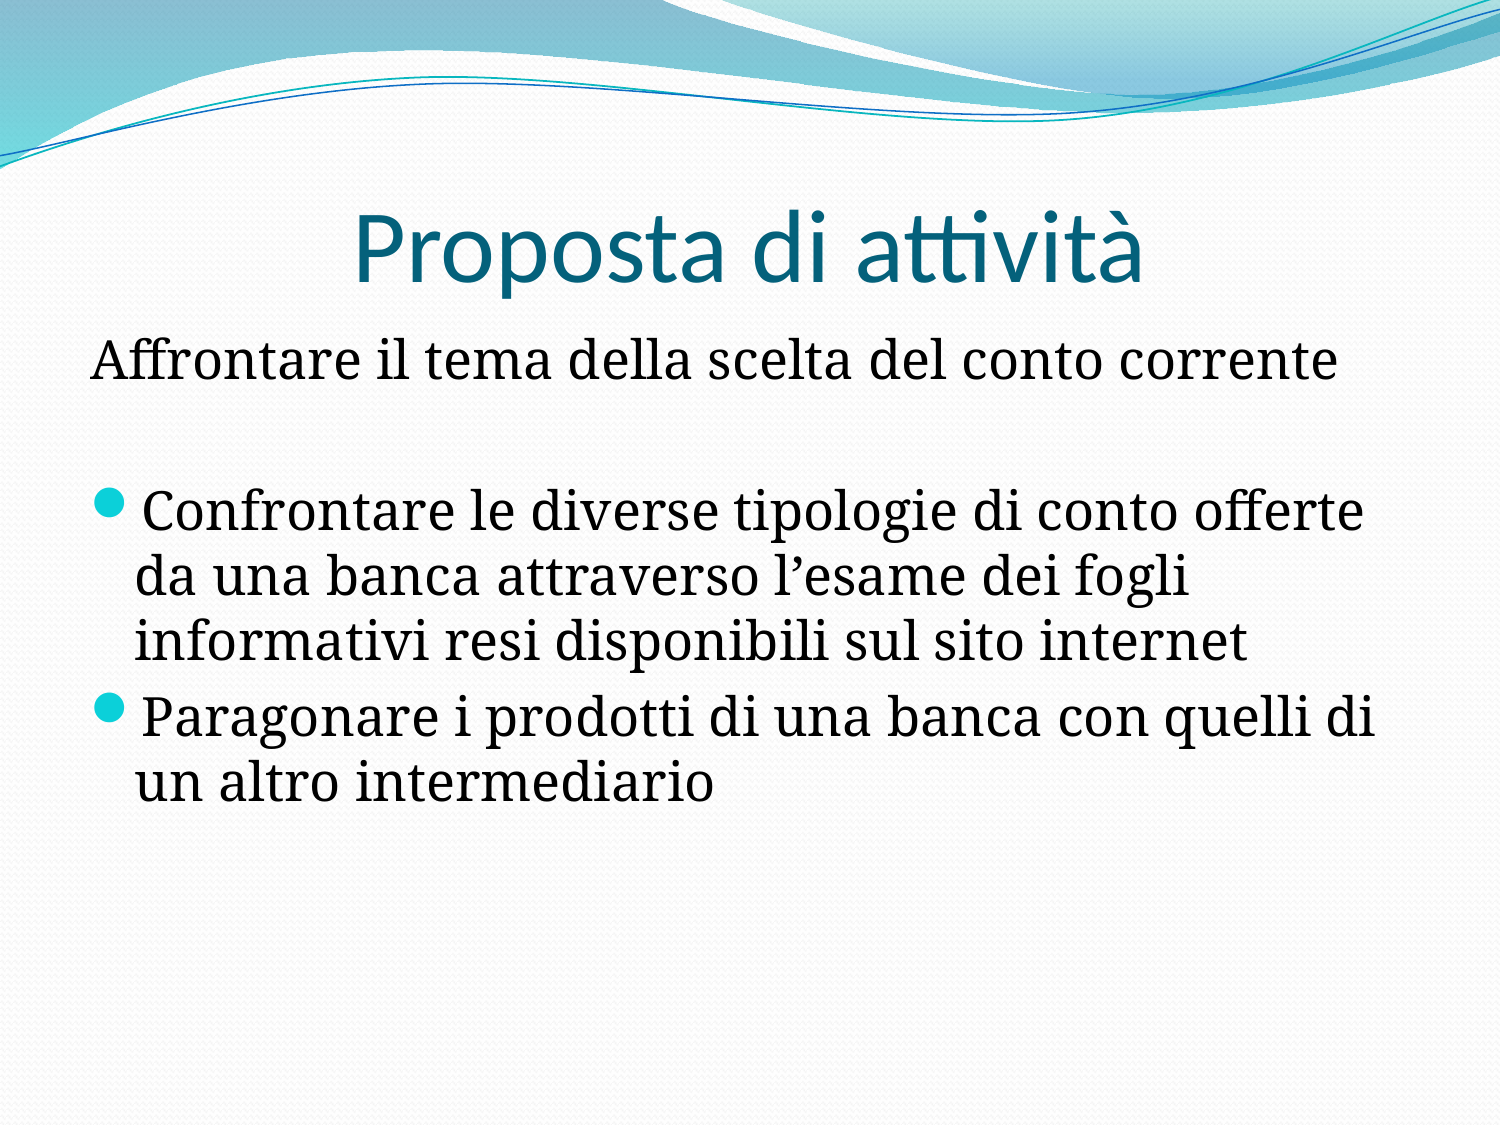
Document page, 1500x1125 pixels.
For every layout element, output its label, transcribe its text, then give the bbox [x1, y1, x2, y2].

list Affrontare il tema della scelta del conto corrente Confrontare le diverse tipologie di conto offerte da una banca attraverso l’esame dei fogli informativi resi disponibili sul sito internet Paragonare i prodotti di una banca con quelli di un altro intermediario [75, 317, 1425, 1038]
title Proposta di attività [75, 115, 1425, 304]
